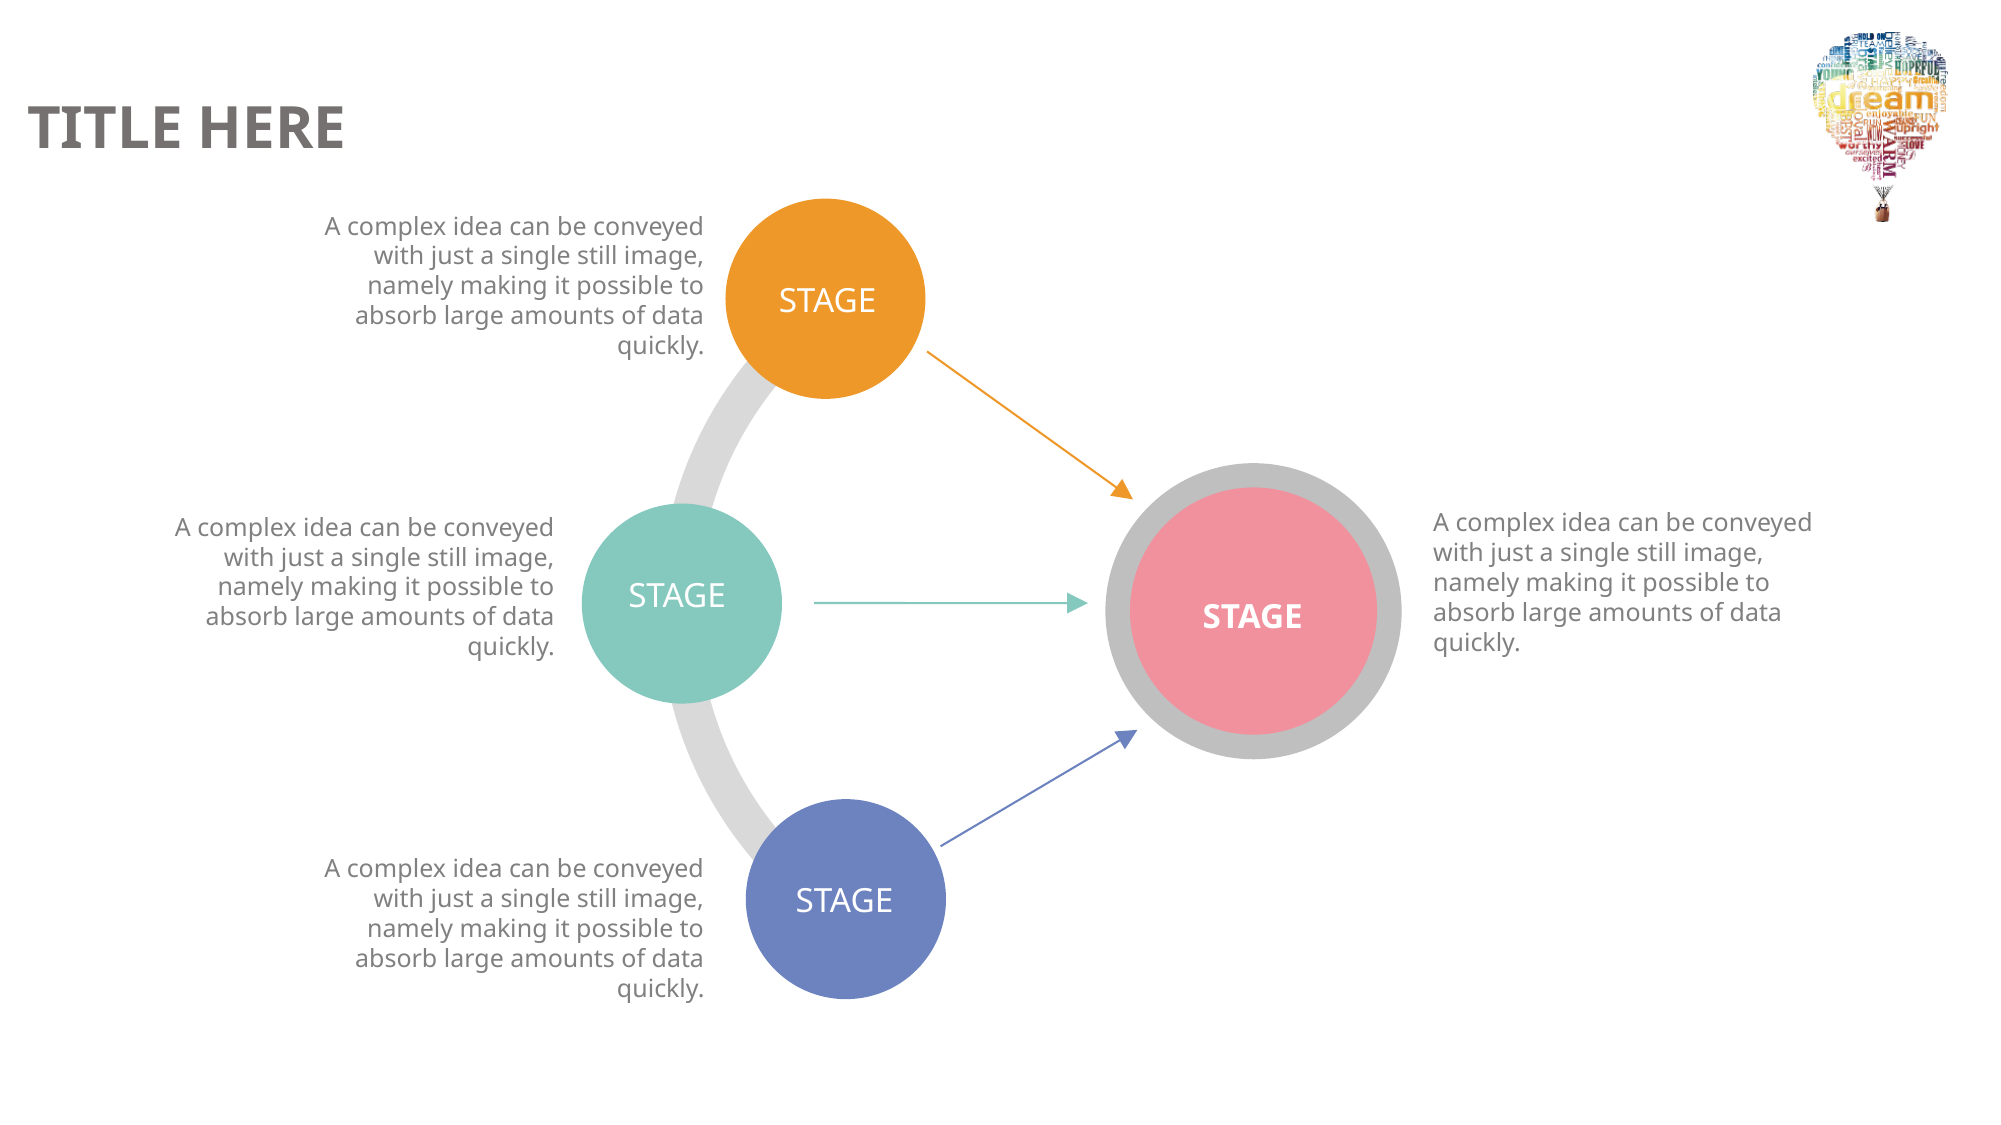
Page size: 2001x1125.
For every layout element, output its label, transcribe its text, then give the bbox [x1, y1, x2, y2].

text_box [674, 362, 776, 507]
text_box [580, 502, 784, 705]
text_box A complex idea can be conveyed with just a single still image, namely making it possible to absorb large amounts of data quickly. [277, 845, 720, 1010]
text_box A complex idea can be conveyed with just a single still image, namely making it possible to absorb large amounts of data quickly. [1418, 499, 1871, 665]
text_box STAGE [604, 567, 750, 623]
text_box A complex idea can be conveyed with just a single still image, namely making it possible to absorb large amounts of data quickly. [277, 202, 720, 368]
text_box [744, 798, 948, 1001]
text_box [672, 701, 775, 859]
text_box [724, 197, 927, 400]
picture [1811, 29, 1948, 222]
text_box [814, 592, 1088, 614]
text_box STAGE [752, 271, 903, 327]
text_box STAGE [763, 871, 926, 927]
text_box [1105, 463, 1402, 760]
text_box A complex idea can be conveyed with just a single still image, namely making it possible to absorb large amounts of data quickly. [127, 503, 570, 669]
text_box TITLE HERE [12, 82, 487, 168]
